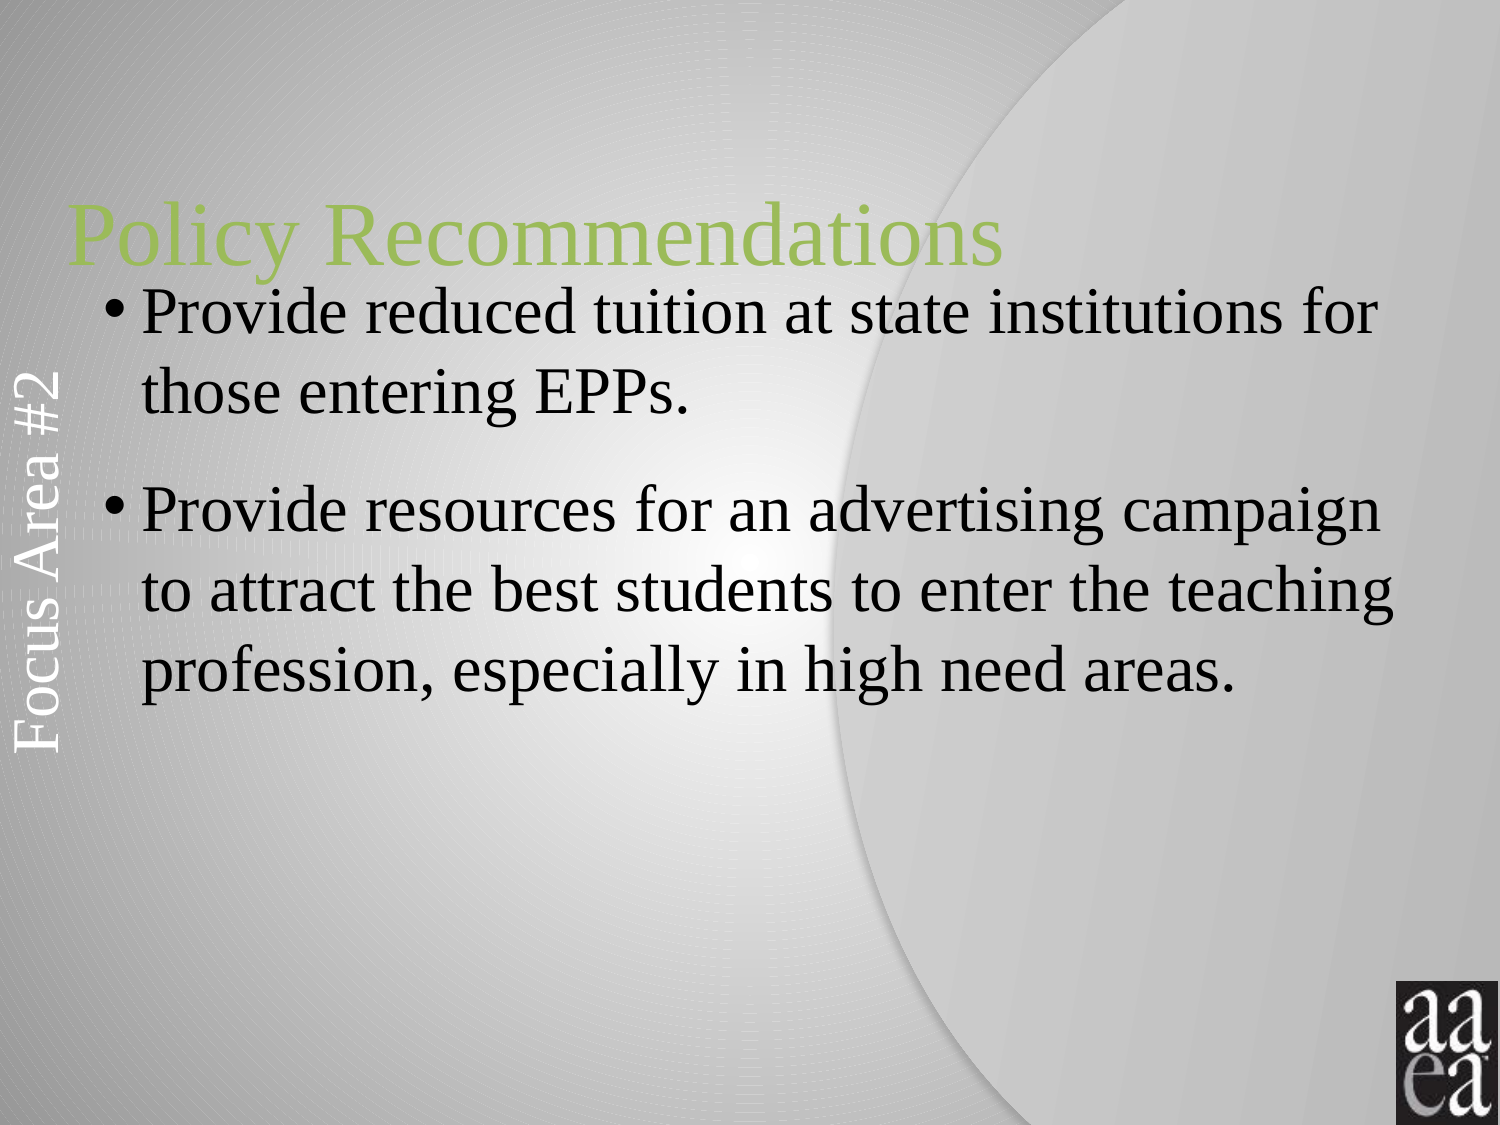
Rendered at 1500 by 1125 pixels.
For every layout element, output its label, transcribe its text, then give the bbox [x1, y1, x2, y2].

text_box Focus Area #2 [0, 140, 77, 985]
title Policy Recommendations [77, 158, 1449, 252]
list Provide reduced tuition at state institutions for those entering EPPs. Provide resources for an advertising campaign to attract the best students to enter the teaching profession, especially in high need areas. [51, 252, 1449, 1000]
picture [1396, 981, 1498, 1125]
